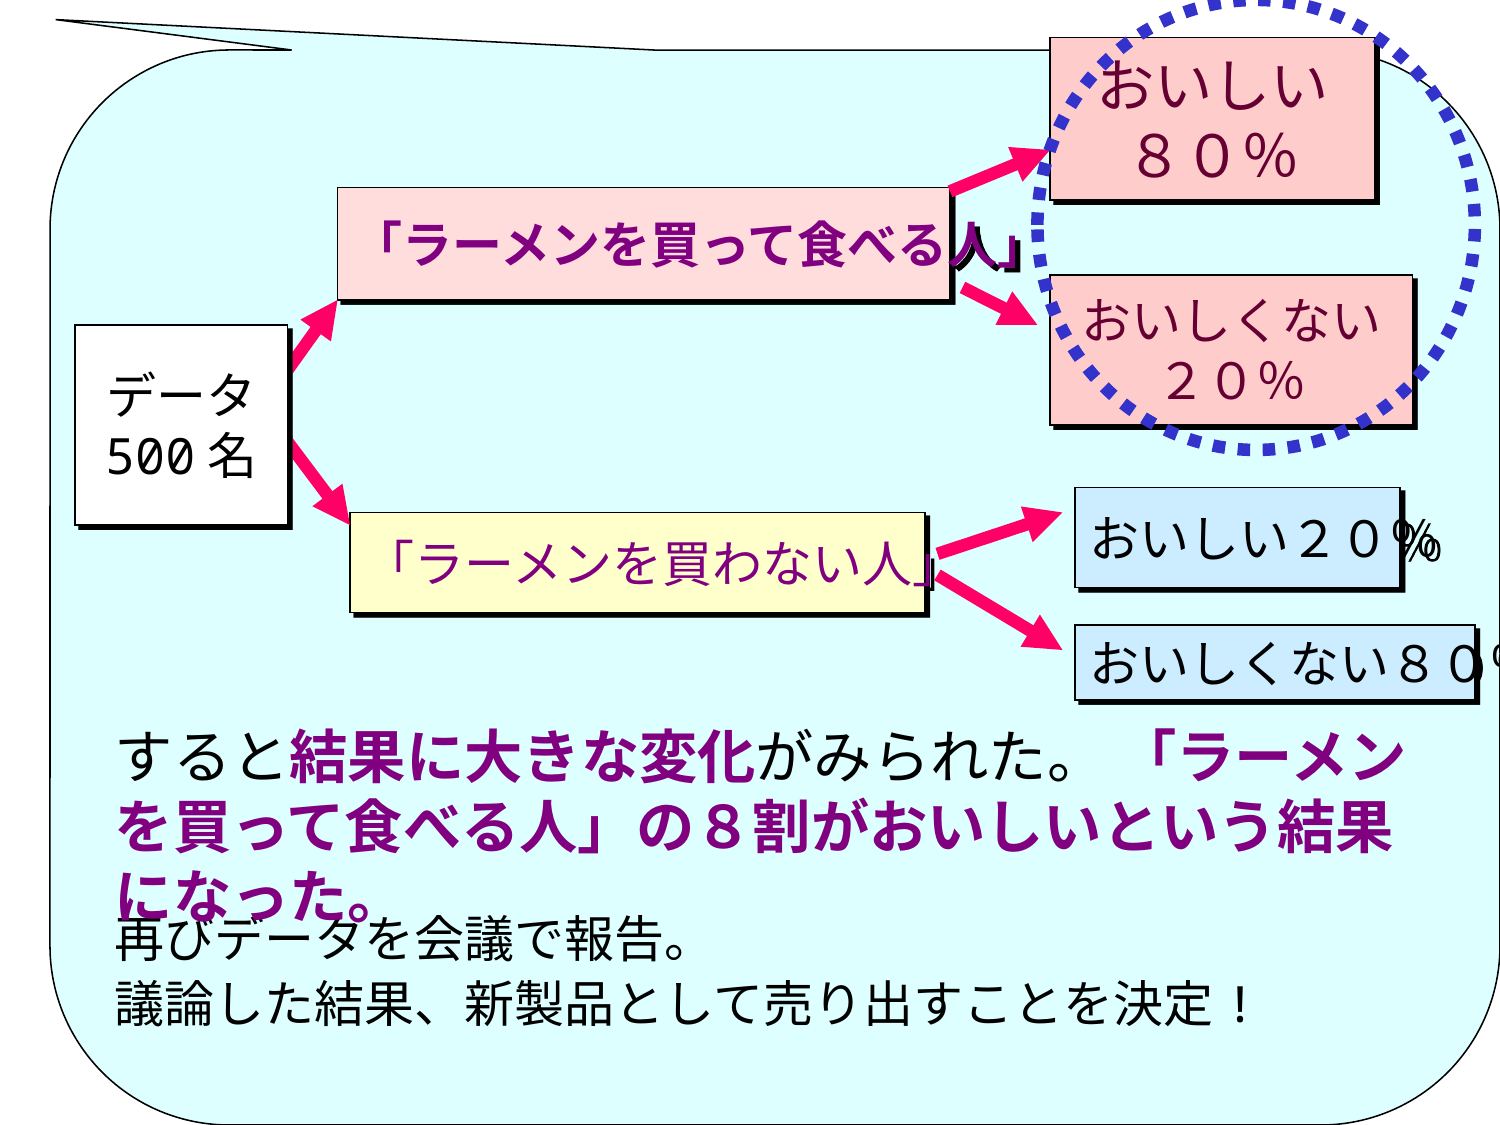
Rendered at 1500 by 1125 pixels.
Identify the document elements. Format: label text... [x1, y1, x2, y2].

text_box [937, 274, 1476, 701]
text_box 再びデータを会議で報告。 議論した結果、新製品として売り出すことを決定! [99, 900, 1375, 1040]
text_box [1138, 0, 1374, 35]
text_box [937, 37, 1401, 588]
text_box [274, 187, 932, 613]
text_box データ 500名 [74, 324, 269, 525]
text_box すると結果に大きな変化がみられた。 「ラーメンを買って食べる人」の８割がおいしいという結果になった。 [100, 712, 1459, 938]
text_box [49, 19, 1500, 1125]
text_box [1404, 59, 1475, 273]
